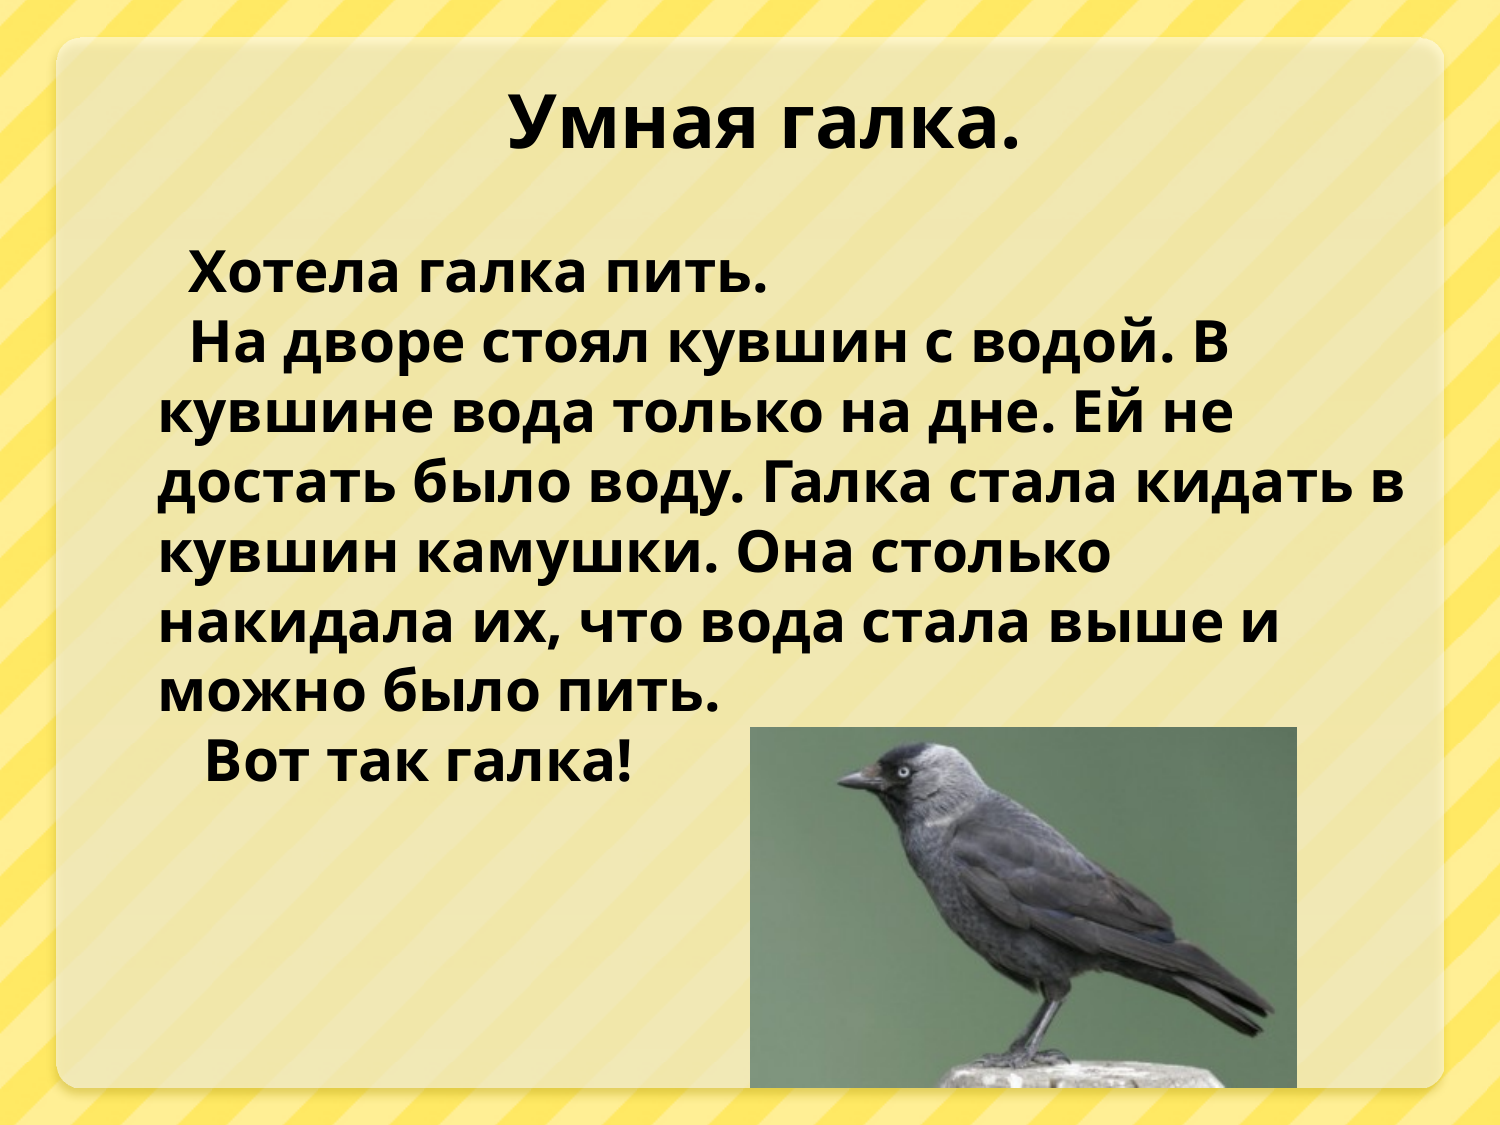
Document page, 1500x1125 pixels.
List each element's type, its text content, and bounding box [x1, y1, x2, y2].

list Умная галка. Хотела галка пить. На дворе стоял кувшин с водой. В кувшине вода только на дне. Ей не достать было воду. Галка стала кидать в кувшин камушки. Она столько накидала их, что вода стала выше и можно было пить. Вот так галка! [75, 66, 1425, 846]
picture [749, 727, 1297, 1088]
